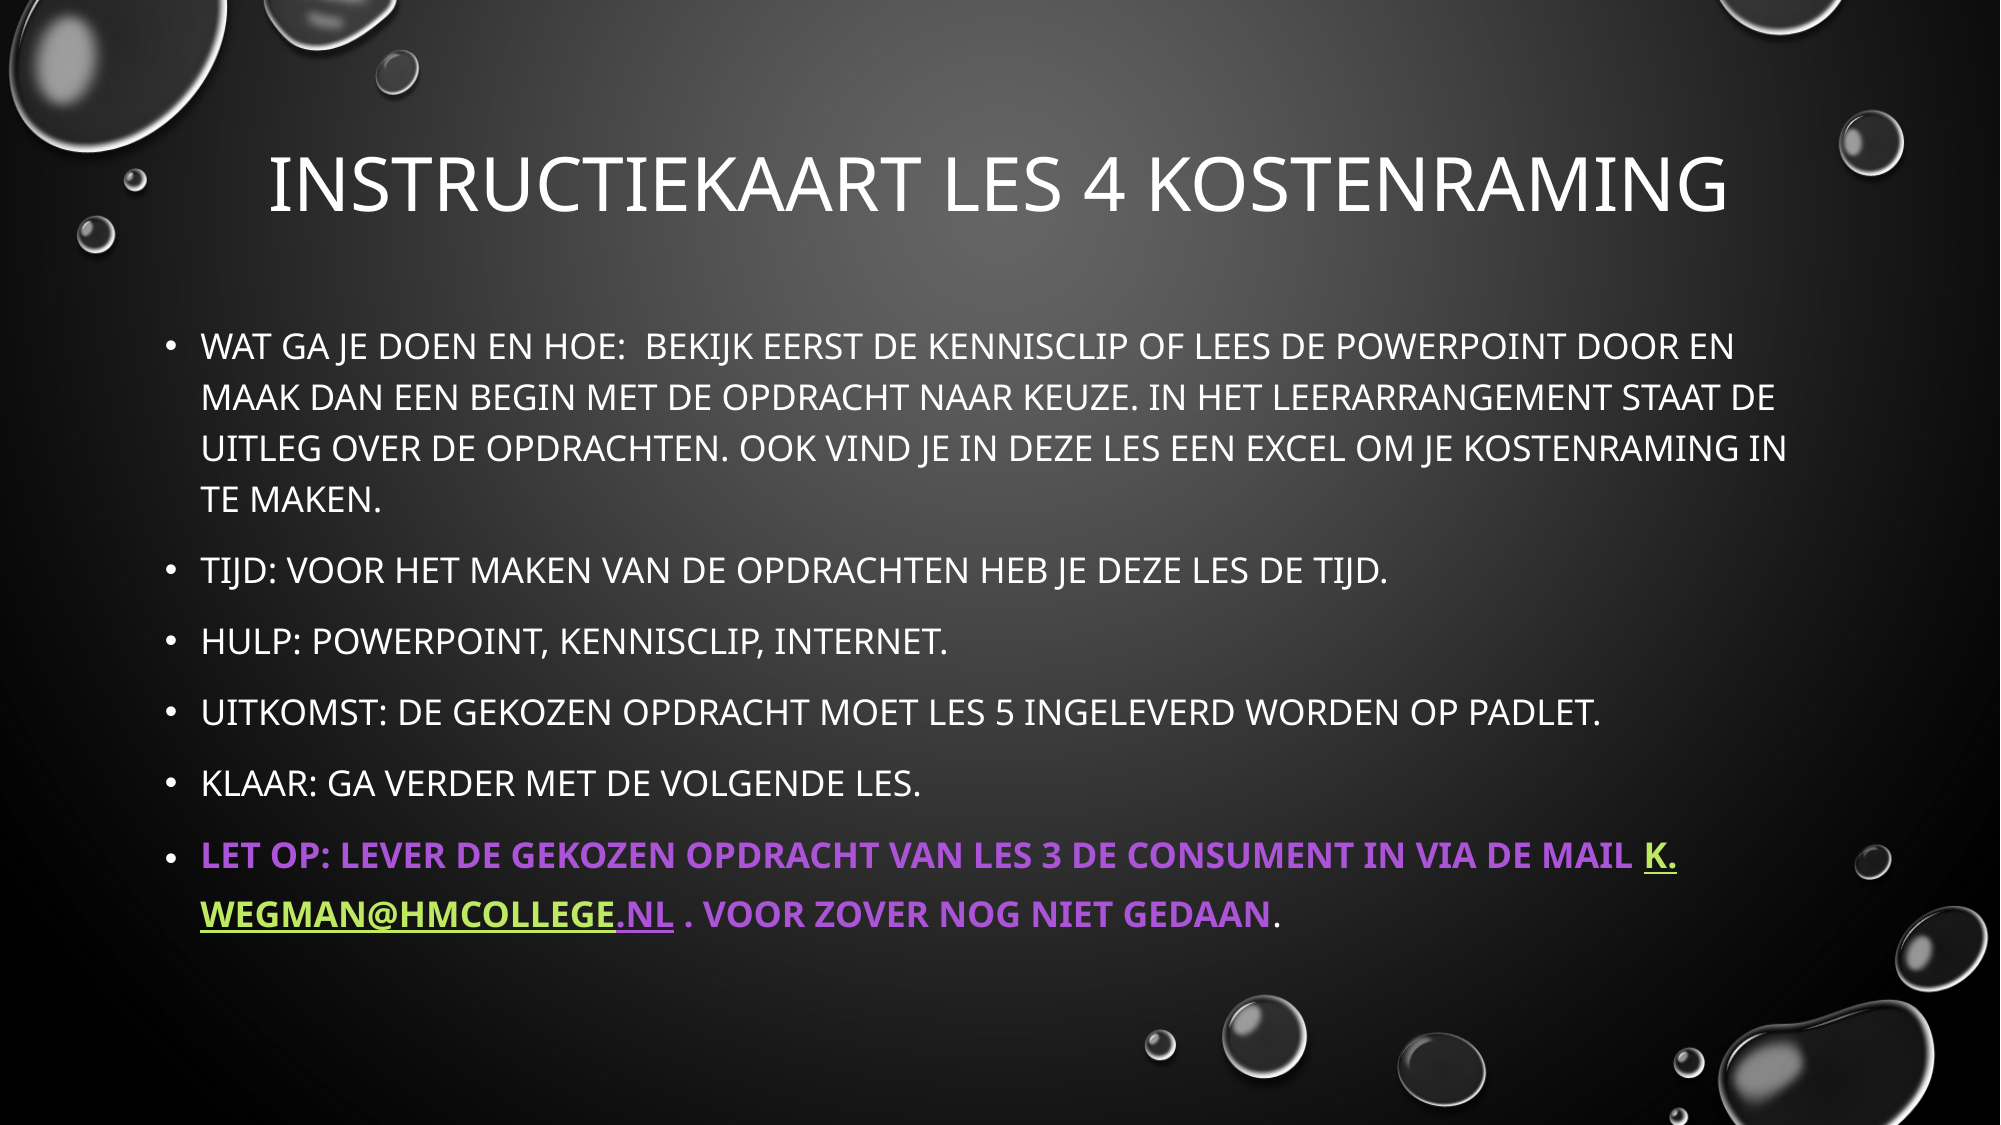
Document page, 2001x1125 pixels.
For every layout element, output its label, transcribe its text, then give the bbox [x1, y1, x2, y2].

picture [0, 0, 2000, 1125]
list Wat ga je doen En hoe: Bekijk eerst de kennisclip of lees de PowerPoint door En maak dan een begin met de opdracht naar keuze. In het leerarrangement staat de uitleg over de opdrachten. Ook vind je in deze les een excel om je kostenraming in te maken. Tijd: voor het maken van de opdrachten heb je deze les de tijd. Hulp: powerpoint, kennisclip, internet. uitkomst: de gekozen Opdracht moet les 5 ingeleverd worden op padlet. Klaar: ga verder met de volgende les. Let op: lever de gekozen opdracht van les 3 de consument in via de mail k.wegman@hmcollege.nl . voor zover nog niet gedaan. [149, 307, 1850, 950]
title Instructiekaart les 4 kostenraming [149, 101, 1851, 364]
